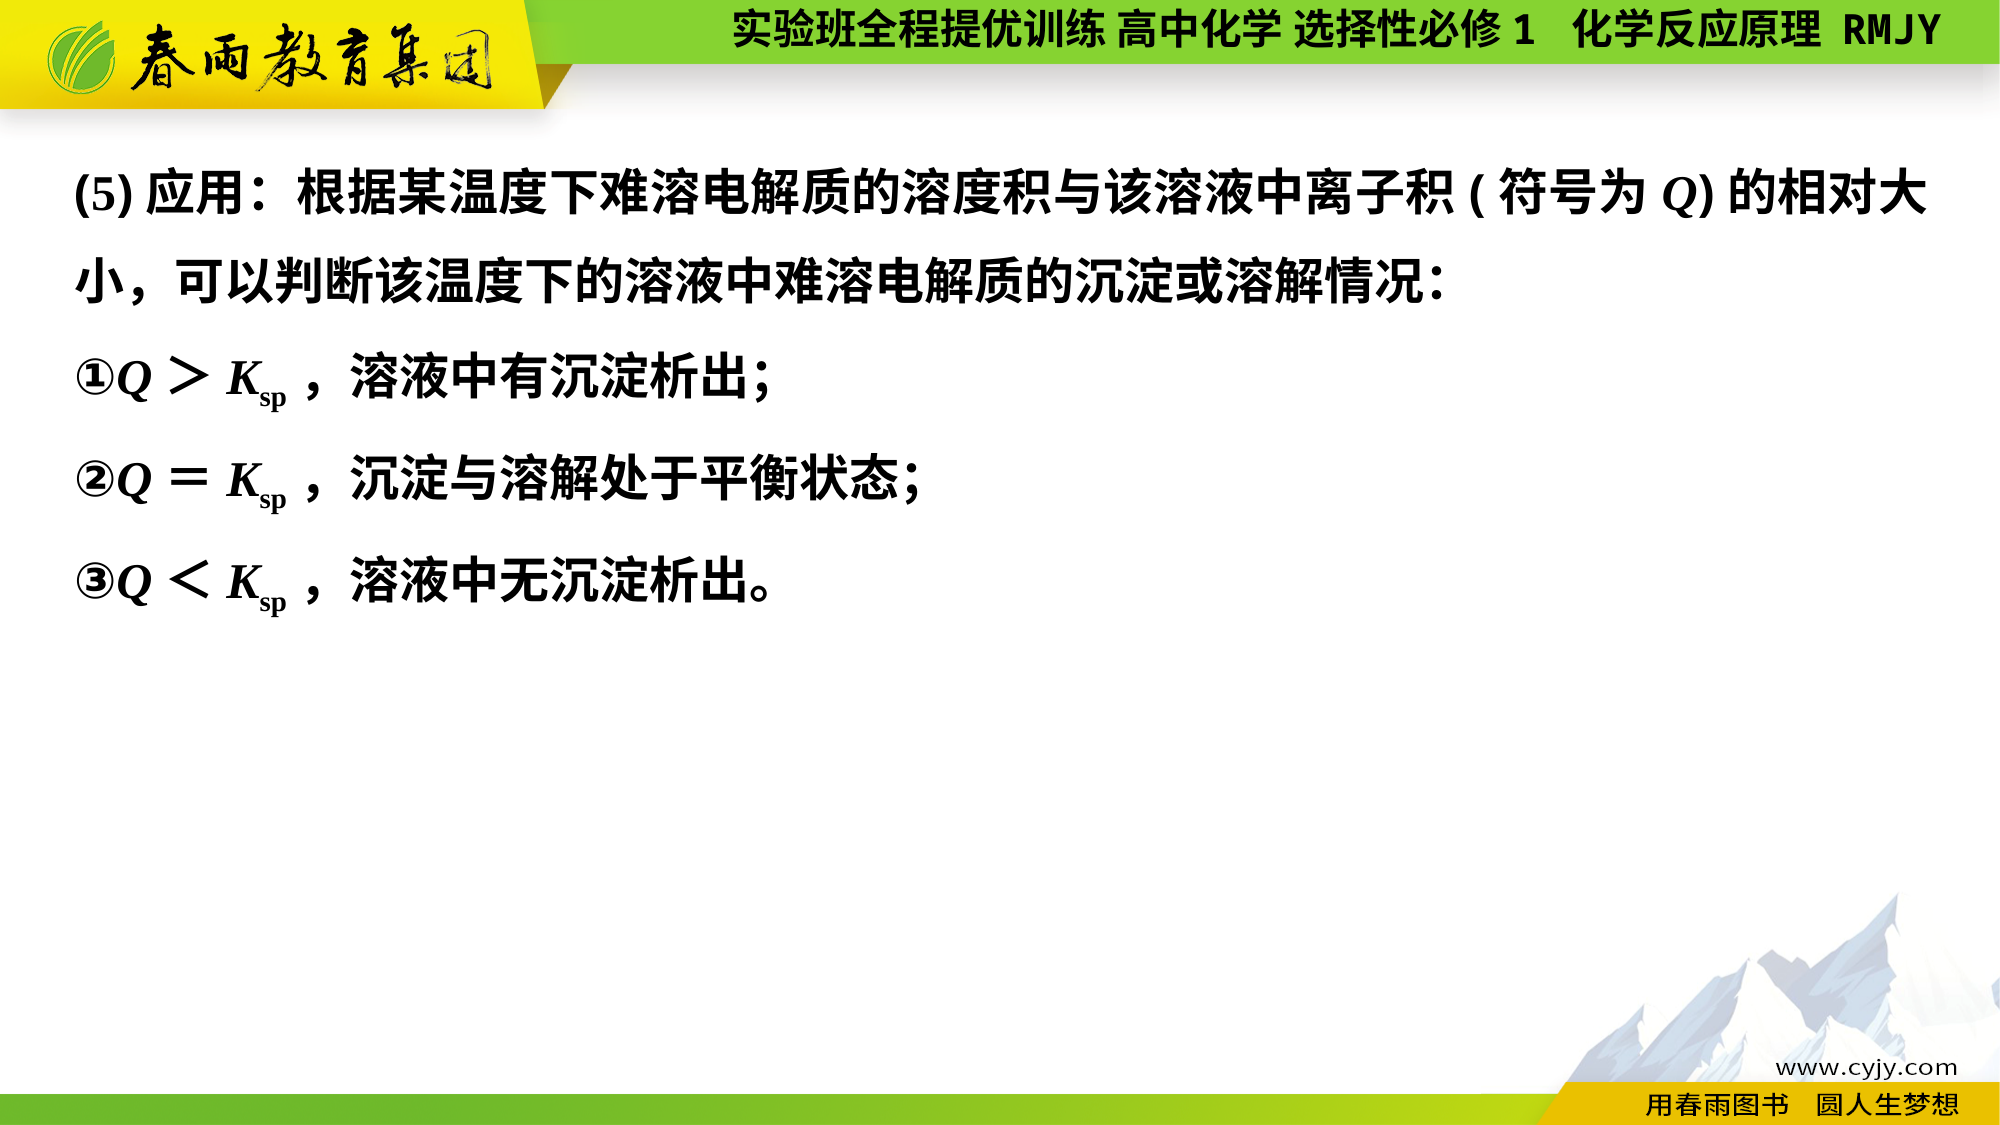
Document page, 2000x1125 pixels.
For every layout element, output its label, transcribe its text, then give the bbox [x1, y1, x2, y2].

picture [0, 0, 2000, 1125]
list (5)应用：根据某温度下难溶电解质的溶度积与该溶液中离子积(符号为Q)的相对大小，可以判断该温度下的溶液中难溶电解质的沉淀或溶解情况： ①Q＞Ksp，溶液中有沉淀析出； ②Q＝Ksp，沉淀与溶解处于平衡状态； ③Q＜Ksp，溶液中无沉淀析出。 [59, 122, 1944, 581]
